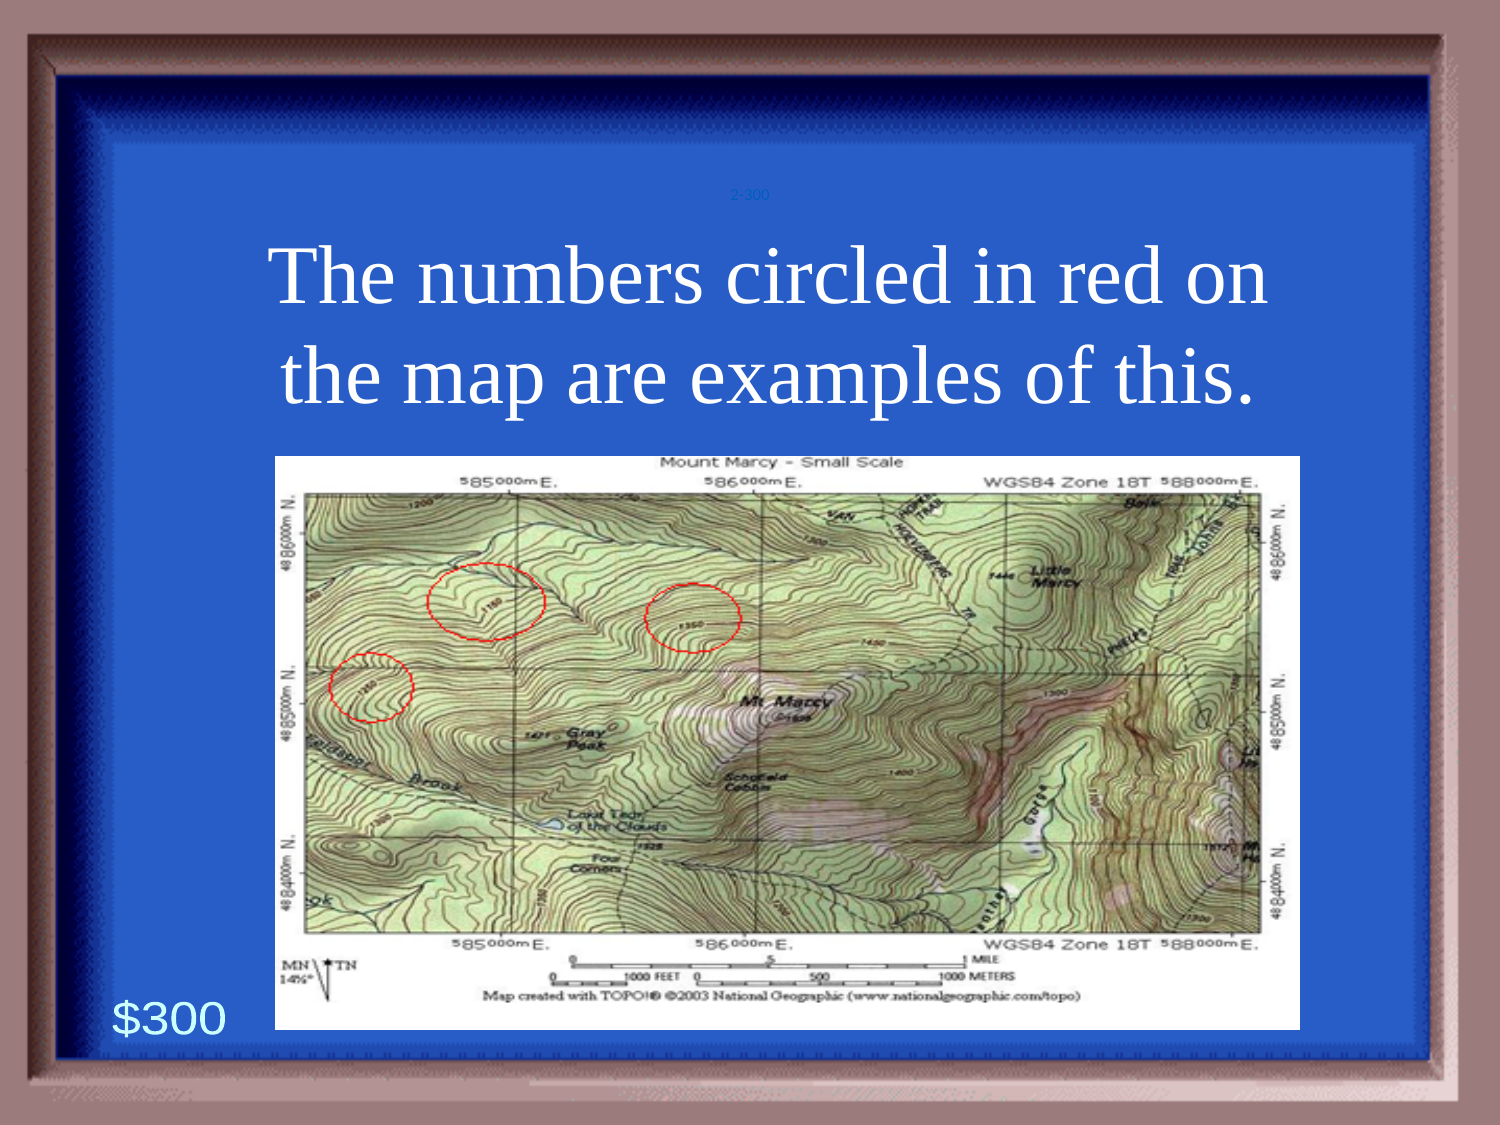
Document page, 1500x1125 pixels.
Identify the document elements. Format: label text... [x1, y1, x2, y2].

picture [0, 0, 1500, 1125]
text_box The numbers circled in red on the map are examples of this. [199, 212, 1338, 428]
title 2-300 [112, 99, 1388, 288]
